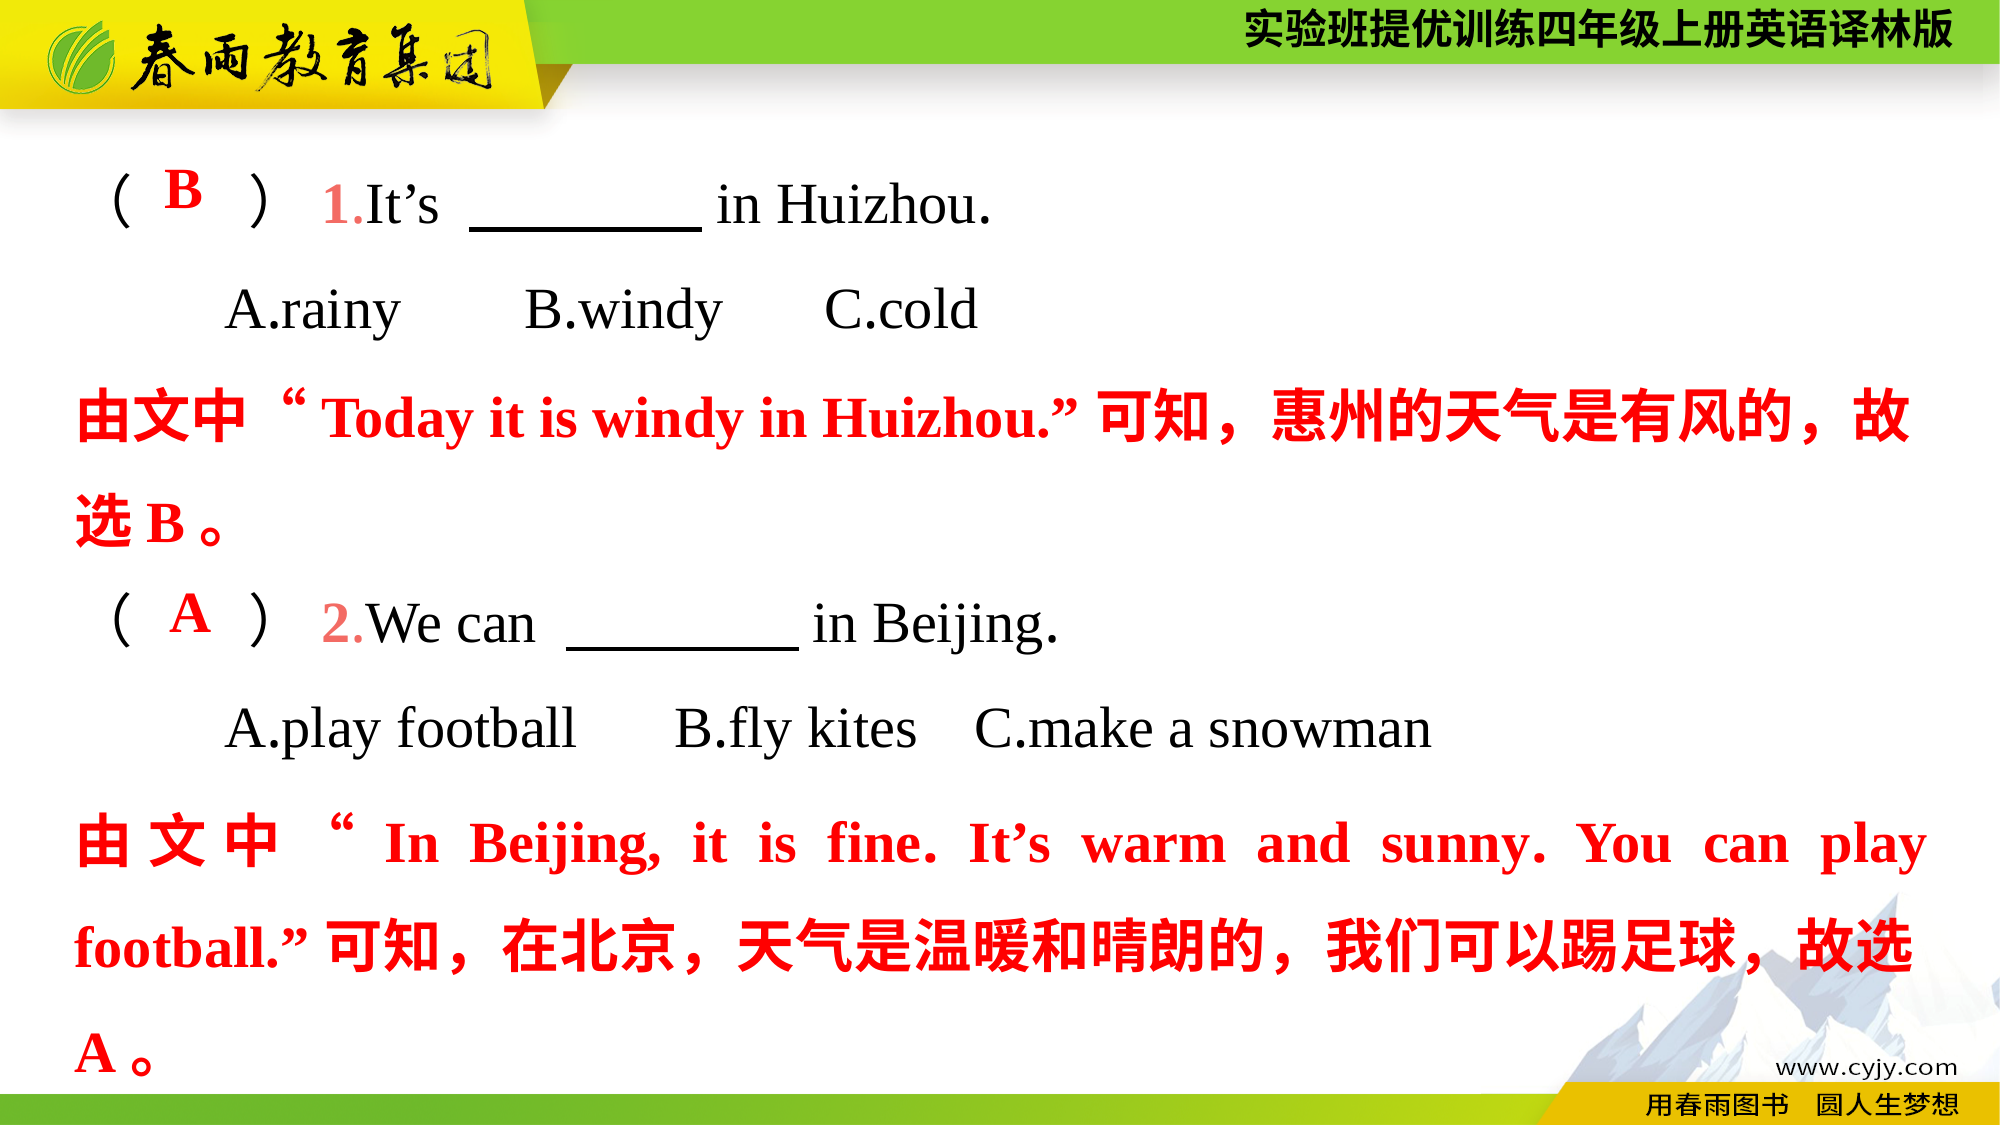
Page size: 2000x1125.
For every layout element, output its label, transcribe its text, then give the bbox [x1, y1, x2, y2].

list （ ）1.It’s in Huizhou. A.rainy B.windy C.cold （ ）2.We can in Beijing. A.play football B.fly kites C.make a snowman [59, 562, 1944, 762]
text_box 由文中“Today it is windy in Huizhou.”可知，惠州的天气是有风的，故 选B。 [59, 336, 1944, 562]
list （ ）1.It’s in Huizhou. A.rainy B.windy C.cold （ ）2.We can in Beijing. A.play football B.fly kites C.make a snowman [59, 122, 1944, 336]
text_box A [154, 566, 227, 652]
text_box B [149, 143, 219, 228]
text_box 由文中“In Beijing, it is fine. It’s warm and sunny. You can play football.”可知，在北京，天气是温暖和晴朗的，我们可以踢足球，故选A。 [59, 762, 1944, 1092]
picture [0, 0, 2000, 1125]
